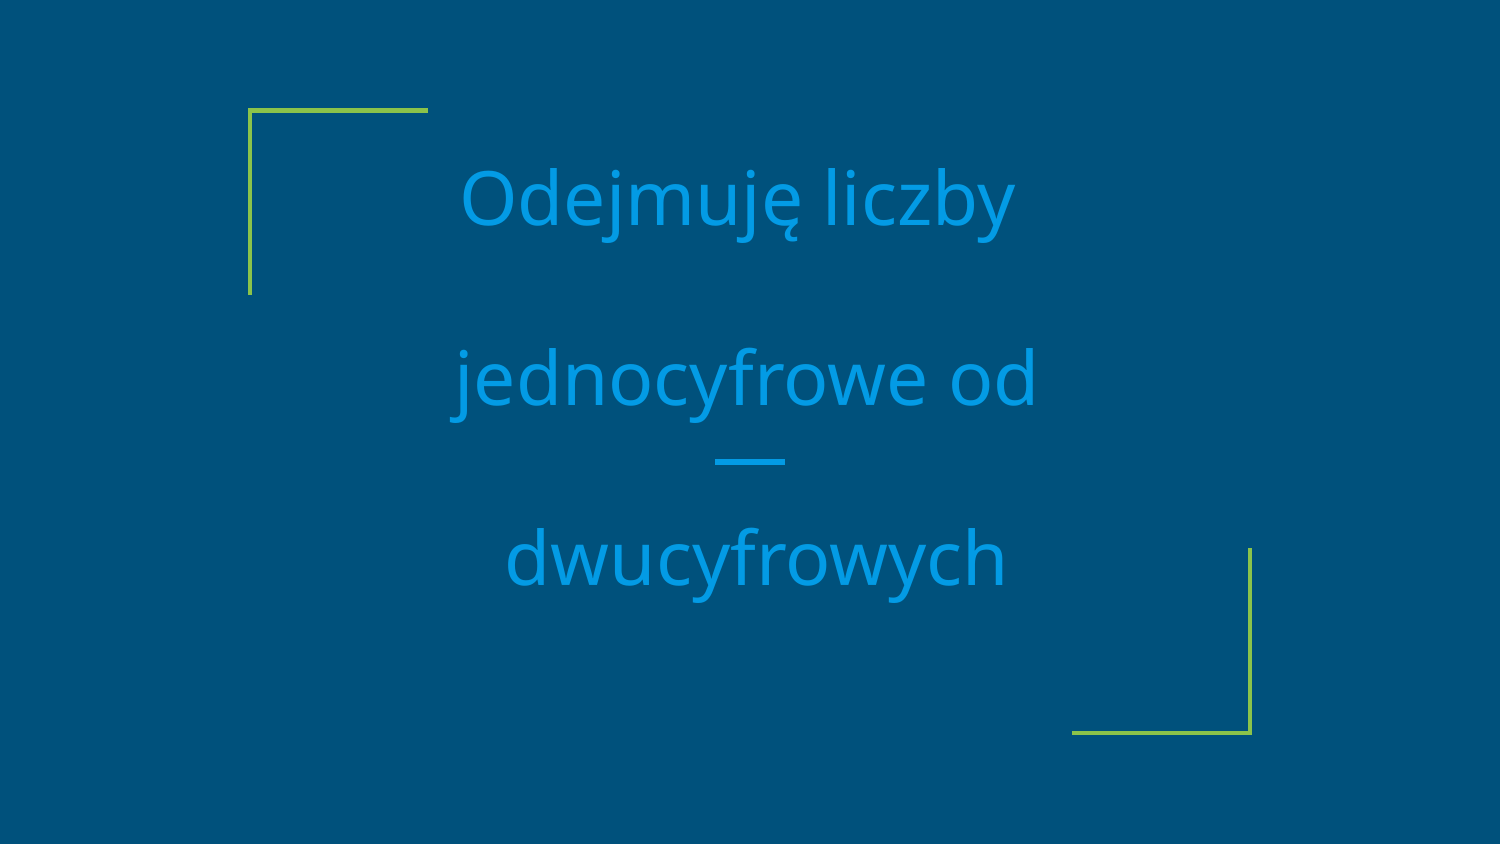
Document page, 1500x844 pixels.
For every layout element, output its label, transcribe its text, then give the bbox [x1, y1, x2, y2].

text_box Odejmuję liczby jednocyfrowe od dwucyfrowych [279, 135, 1215, 699]
